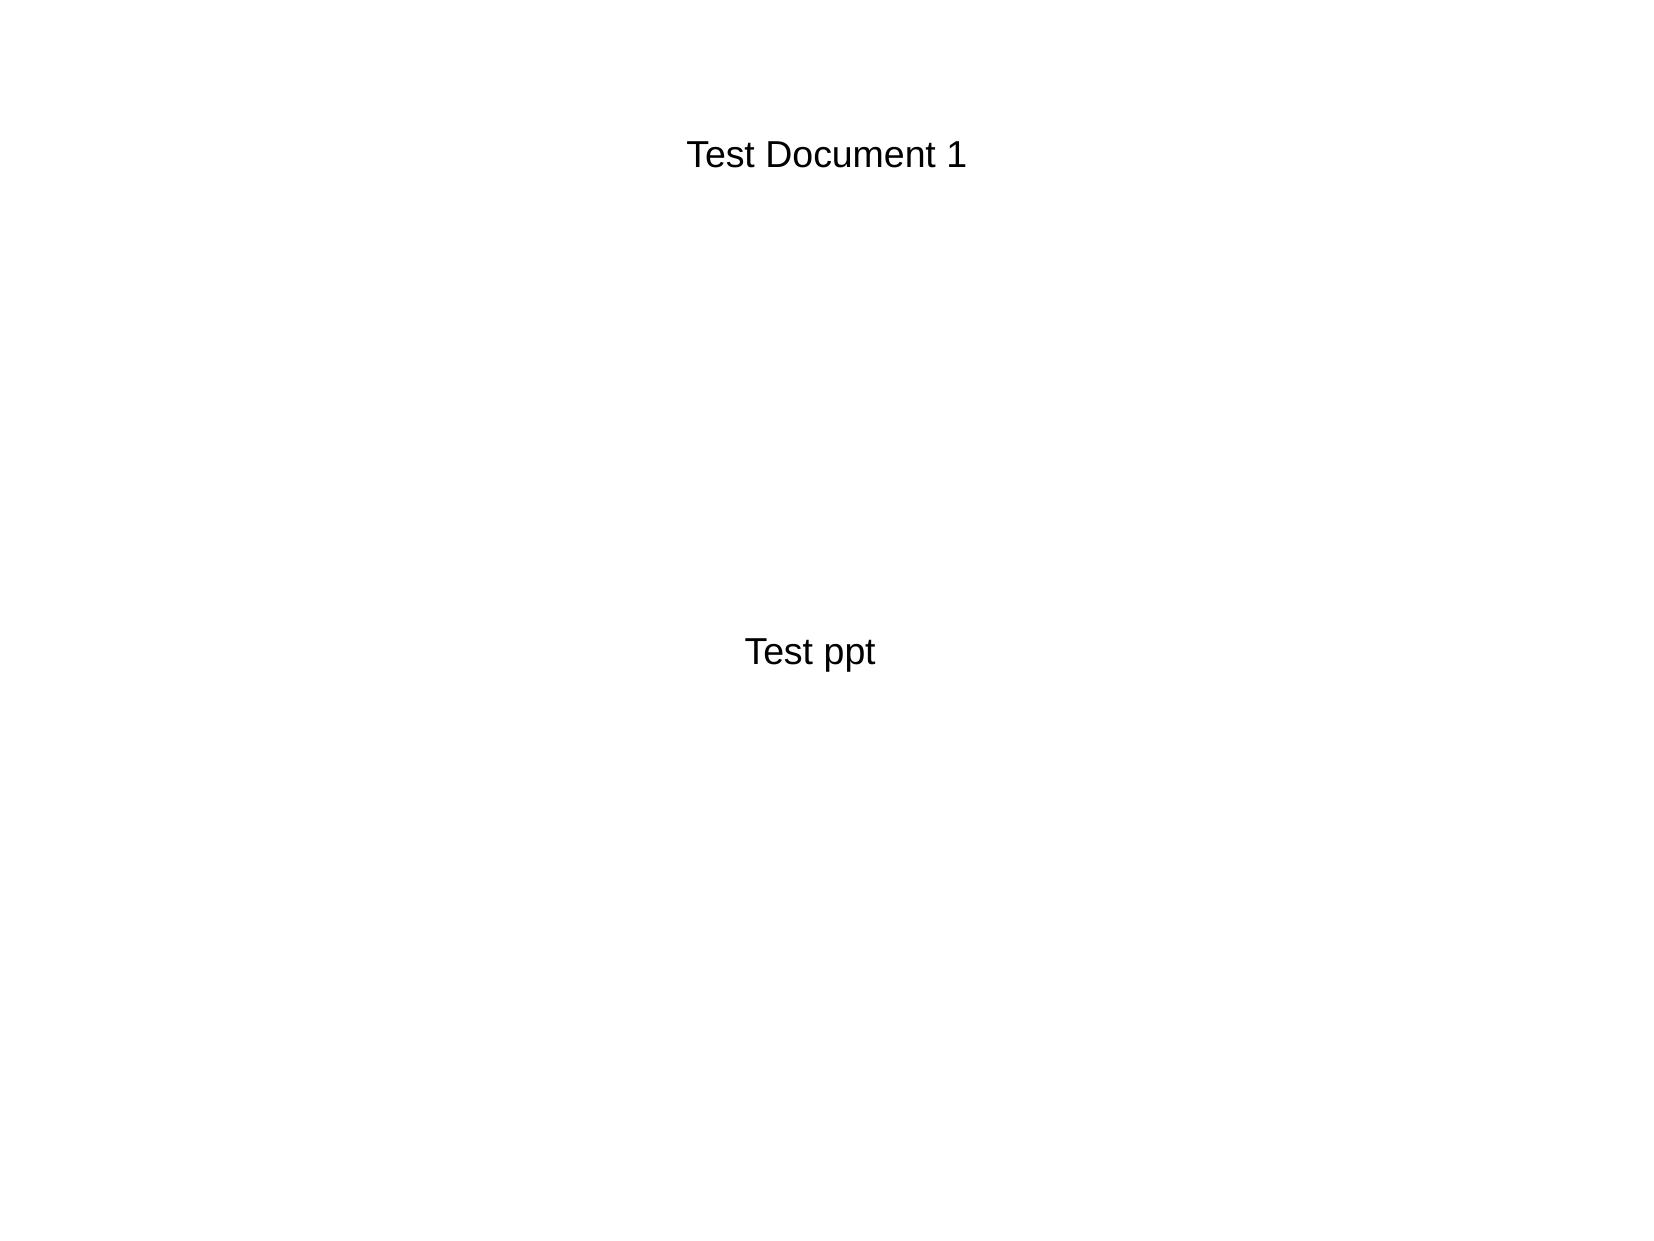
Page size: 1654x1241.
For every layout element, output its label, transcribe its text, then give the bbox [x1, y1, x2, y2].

text_box Test Document 1 [82, 49, 1571, 257]
text_box Test ppt [82, 290, 1538, 1010]
